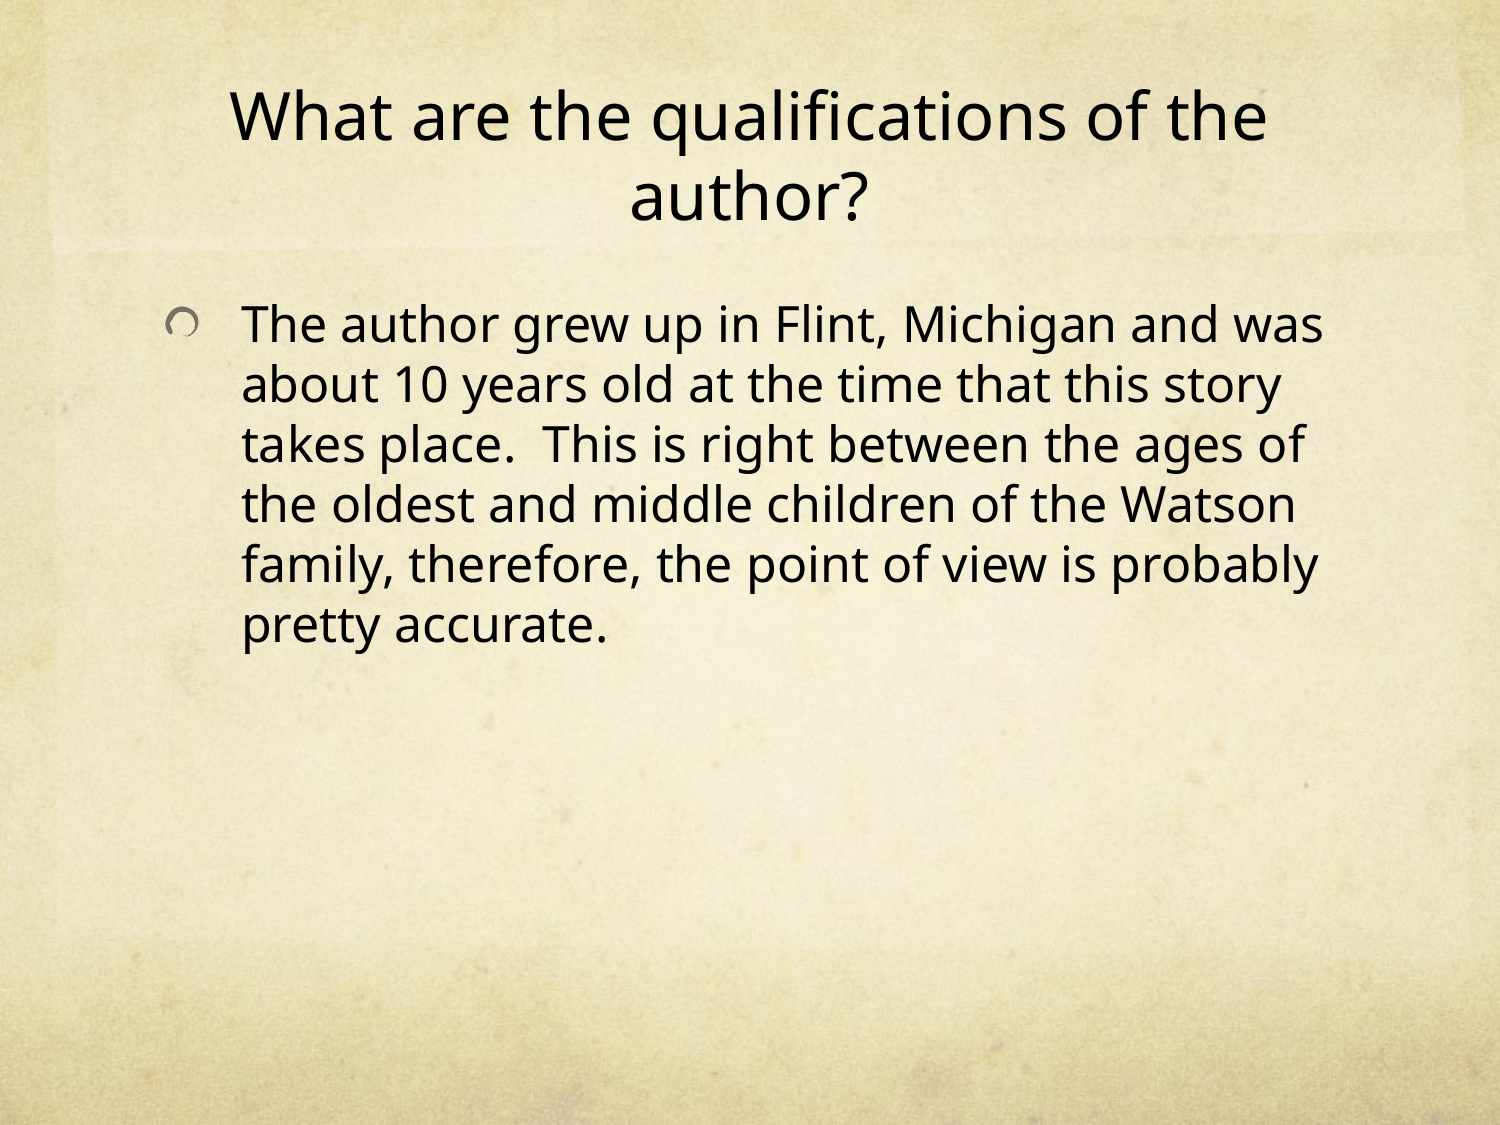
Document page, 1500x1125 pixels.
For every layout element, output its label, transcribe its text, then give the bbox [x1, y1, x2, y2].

picture [0, 0, 1500, 1125]
list The author grew up in Flint, Michigan and was about 10 years old at the time that this story takes place. This is right between the ages of the oldest and middle children of the Watson family, therefore, the point of view is probably pretty accurate. [150, 284, 1350, 950]
title What are the qualifications of the author? [150, 82, 1350, 225]
